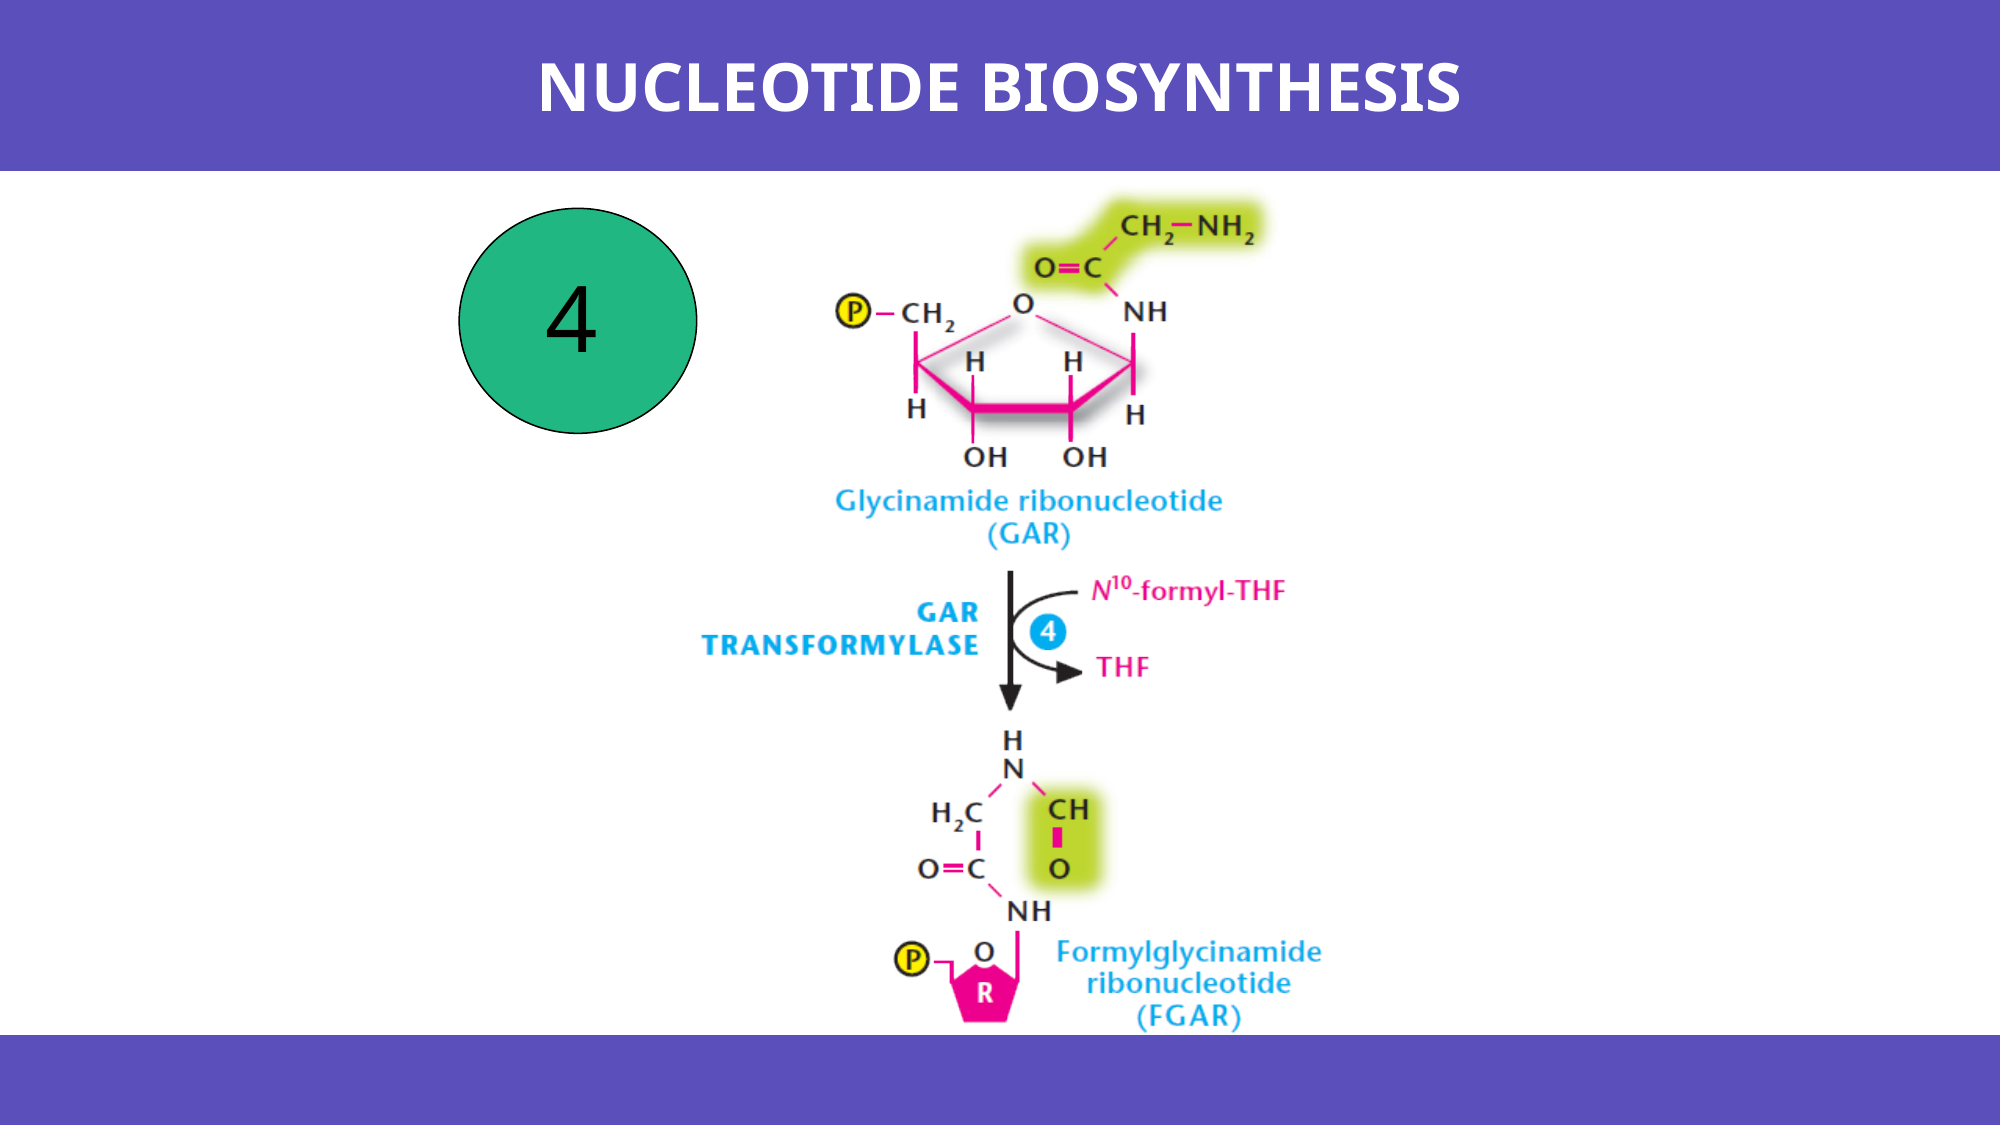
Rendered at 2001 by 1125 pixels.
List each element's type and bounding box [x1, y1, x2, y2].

text_box [459, 208, 635, 434]
picture [0, 0, 2000, 1125]
